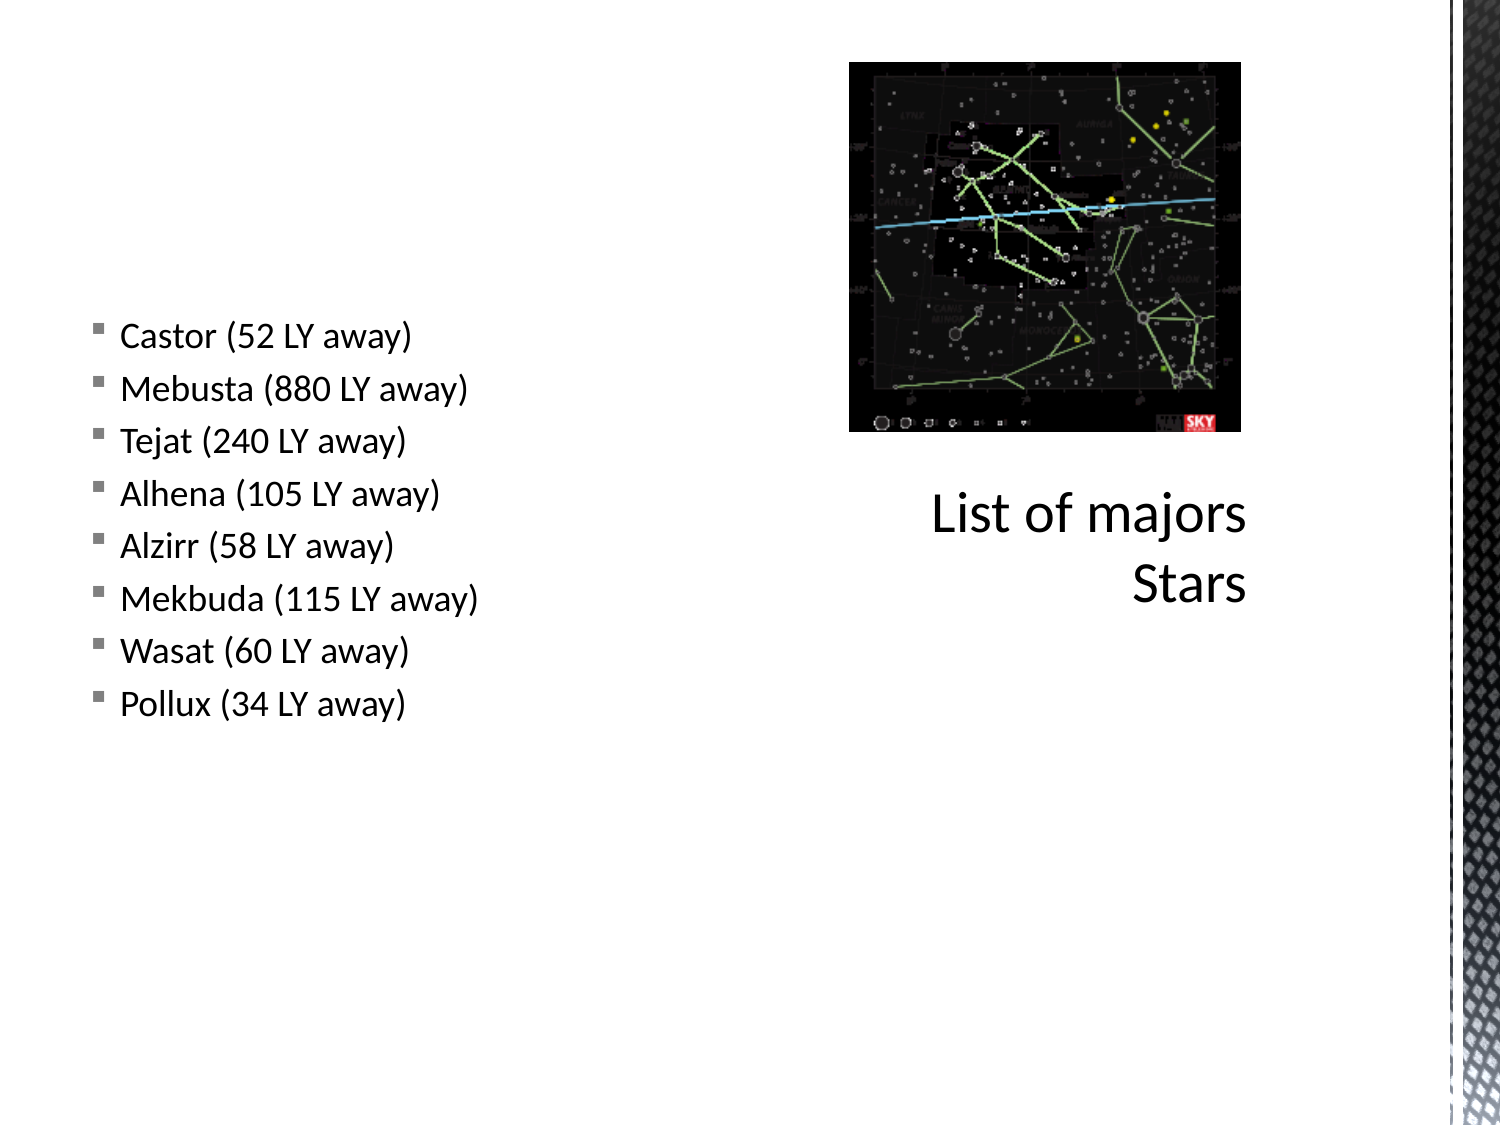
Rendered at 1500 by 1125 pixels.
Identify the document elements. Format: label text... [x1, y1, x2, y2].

list Castor (52 LY away) Mebusta (880 LY away) Tejat (240 LY away) Alhena (105 LY away) Alzirr (58 LY away) Mekbuda (115 LY away) Wasat (60 LY away) Pollux (34 LY away) [75, 75, 675, 1013]
picture [849, 62, 1241, 432]
title List of majors Stars [800, 75, 1263, 1013]
picture [1447, 0, 1500, 1125]
